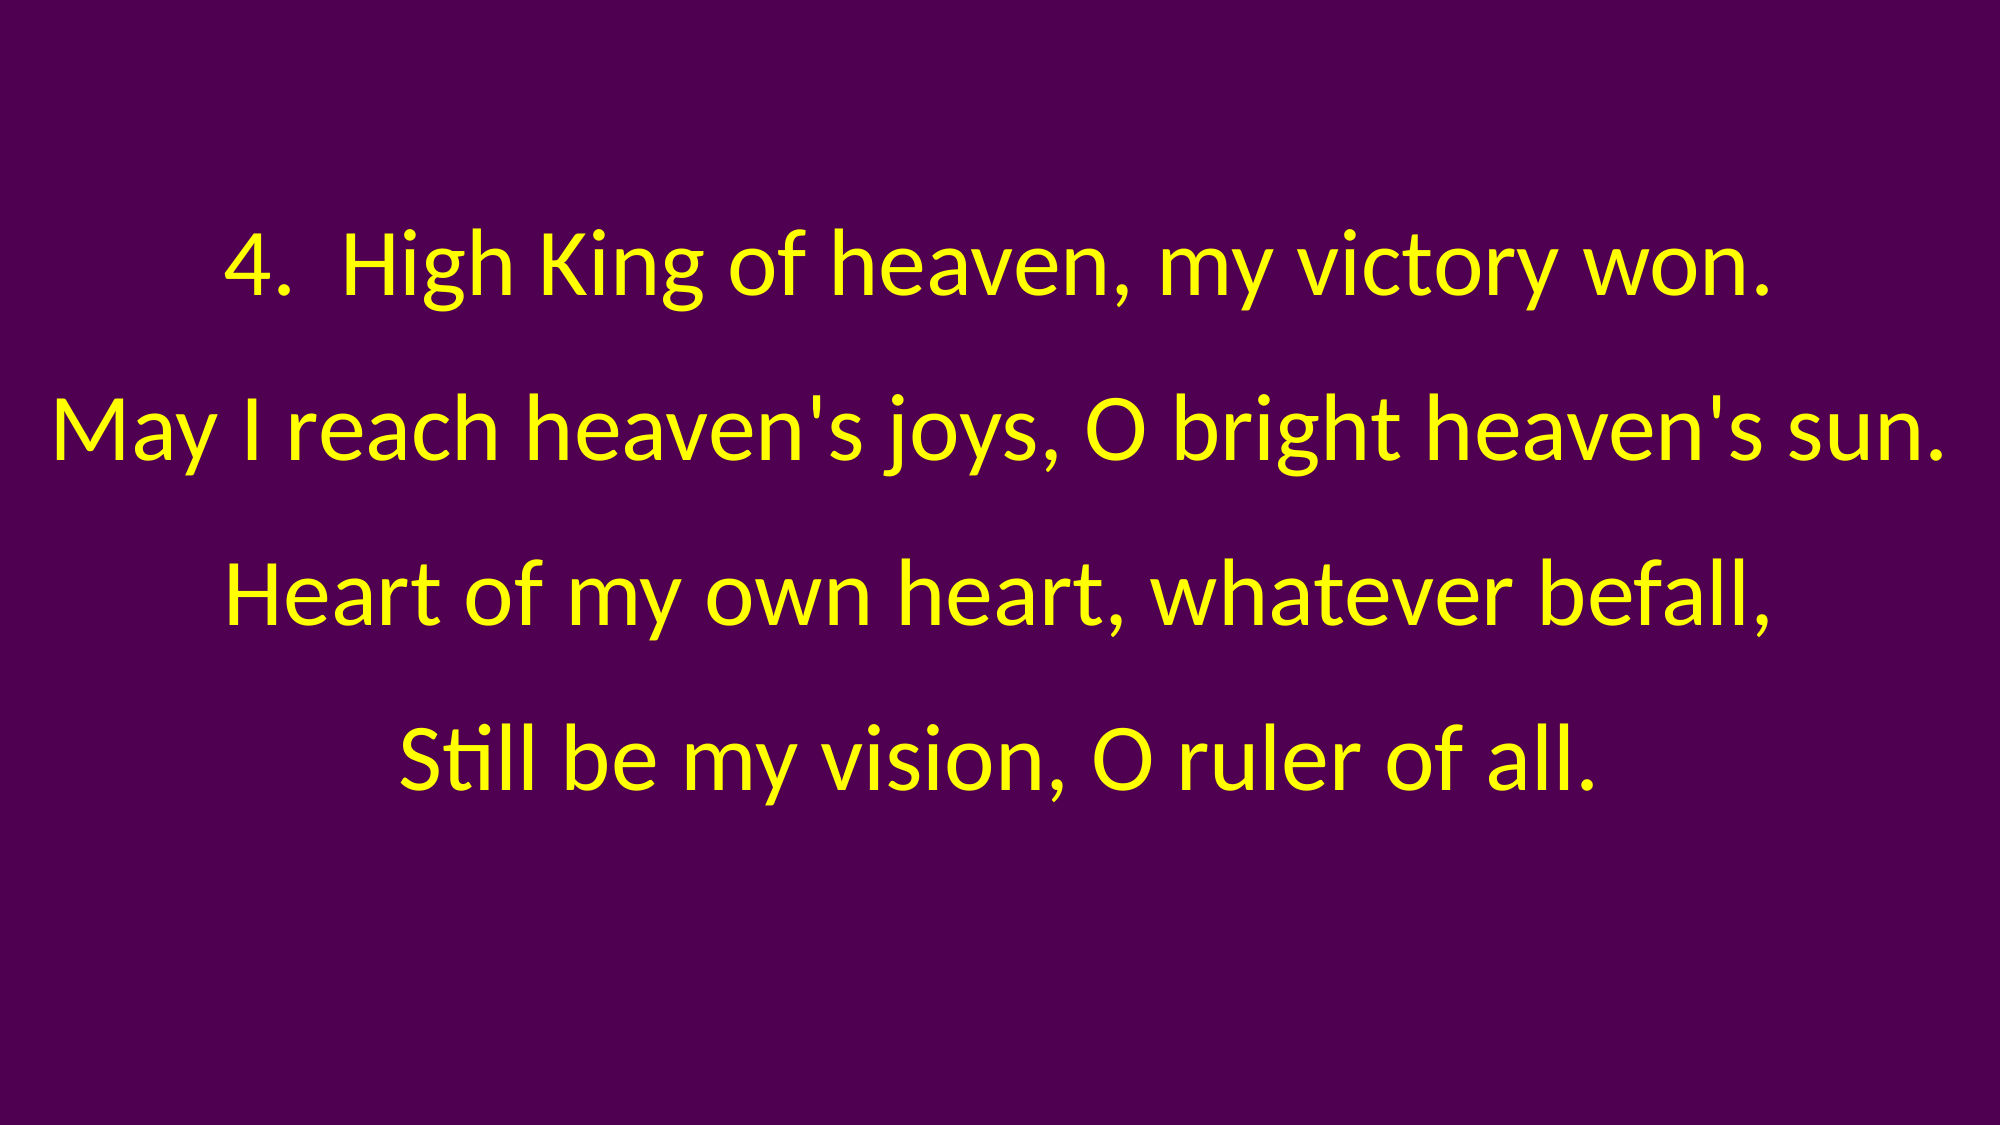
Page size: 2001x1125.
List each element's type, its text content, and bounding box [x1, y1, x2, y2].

text_box 4. High King of heaven, my victory won. May I reach heaven's joys, O bright heaven's sun. Heart of my own heart, whatever befall, Still be my vision, O ruler of all. [26, 191, 1973, 817]
